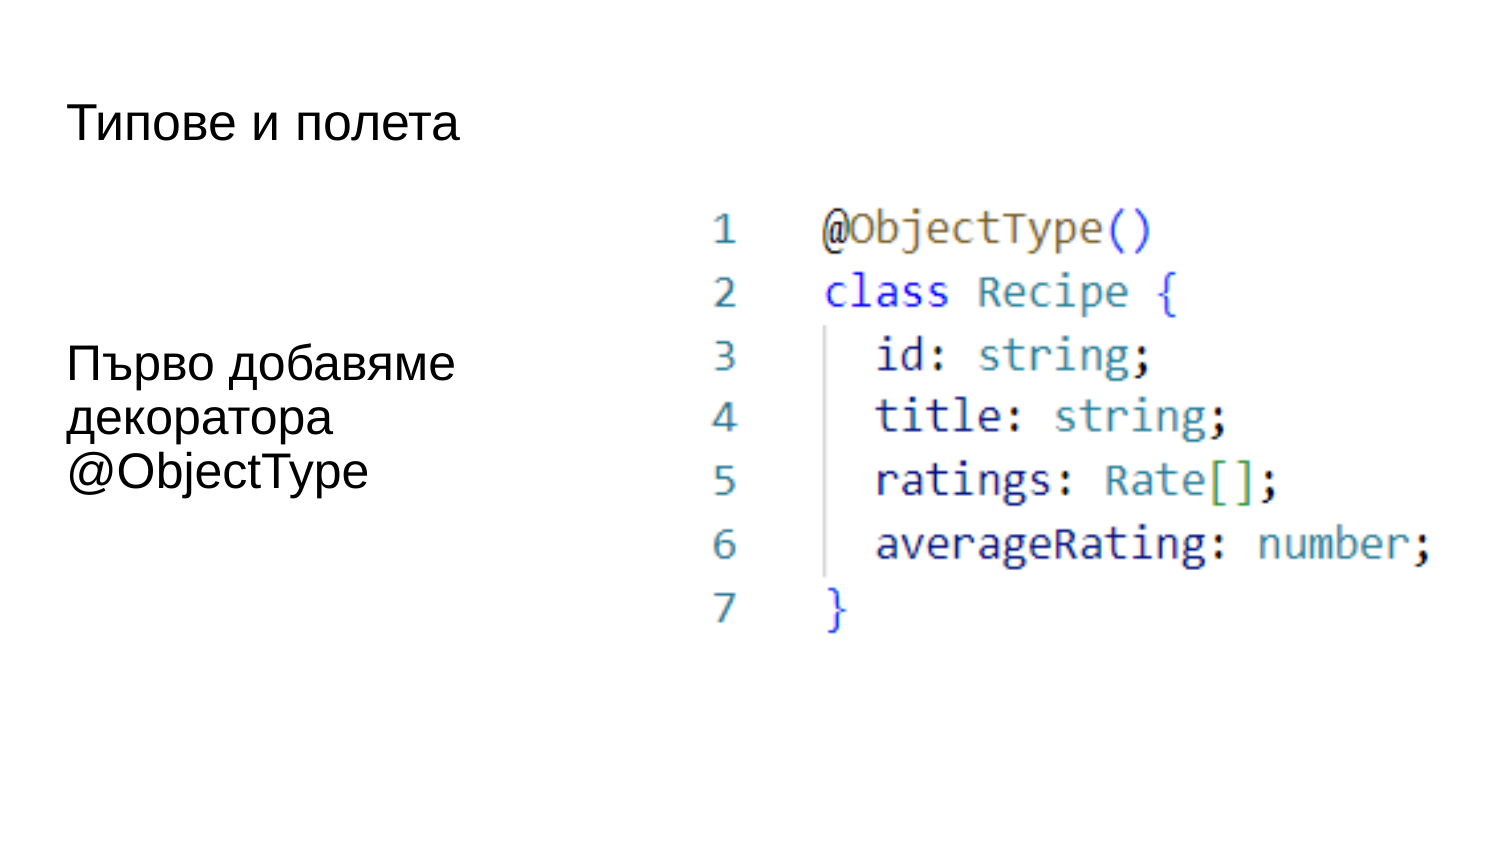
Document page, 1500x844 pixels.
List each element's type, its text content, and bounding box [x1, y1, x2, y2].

title Типове и полета [51, 72, 580, 167]
list Първо добавяме декоратора @ObjectType [51, 322, 608, 682]
picture [702, 196, 1450, 648]
